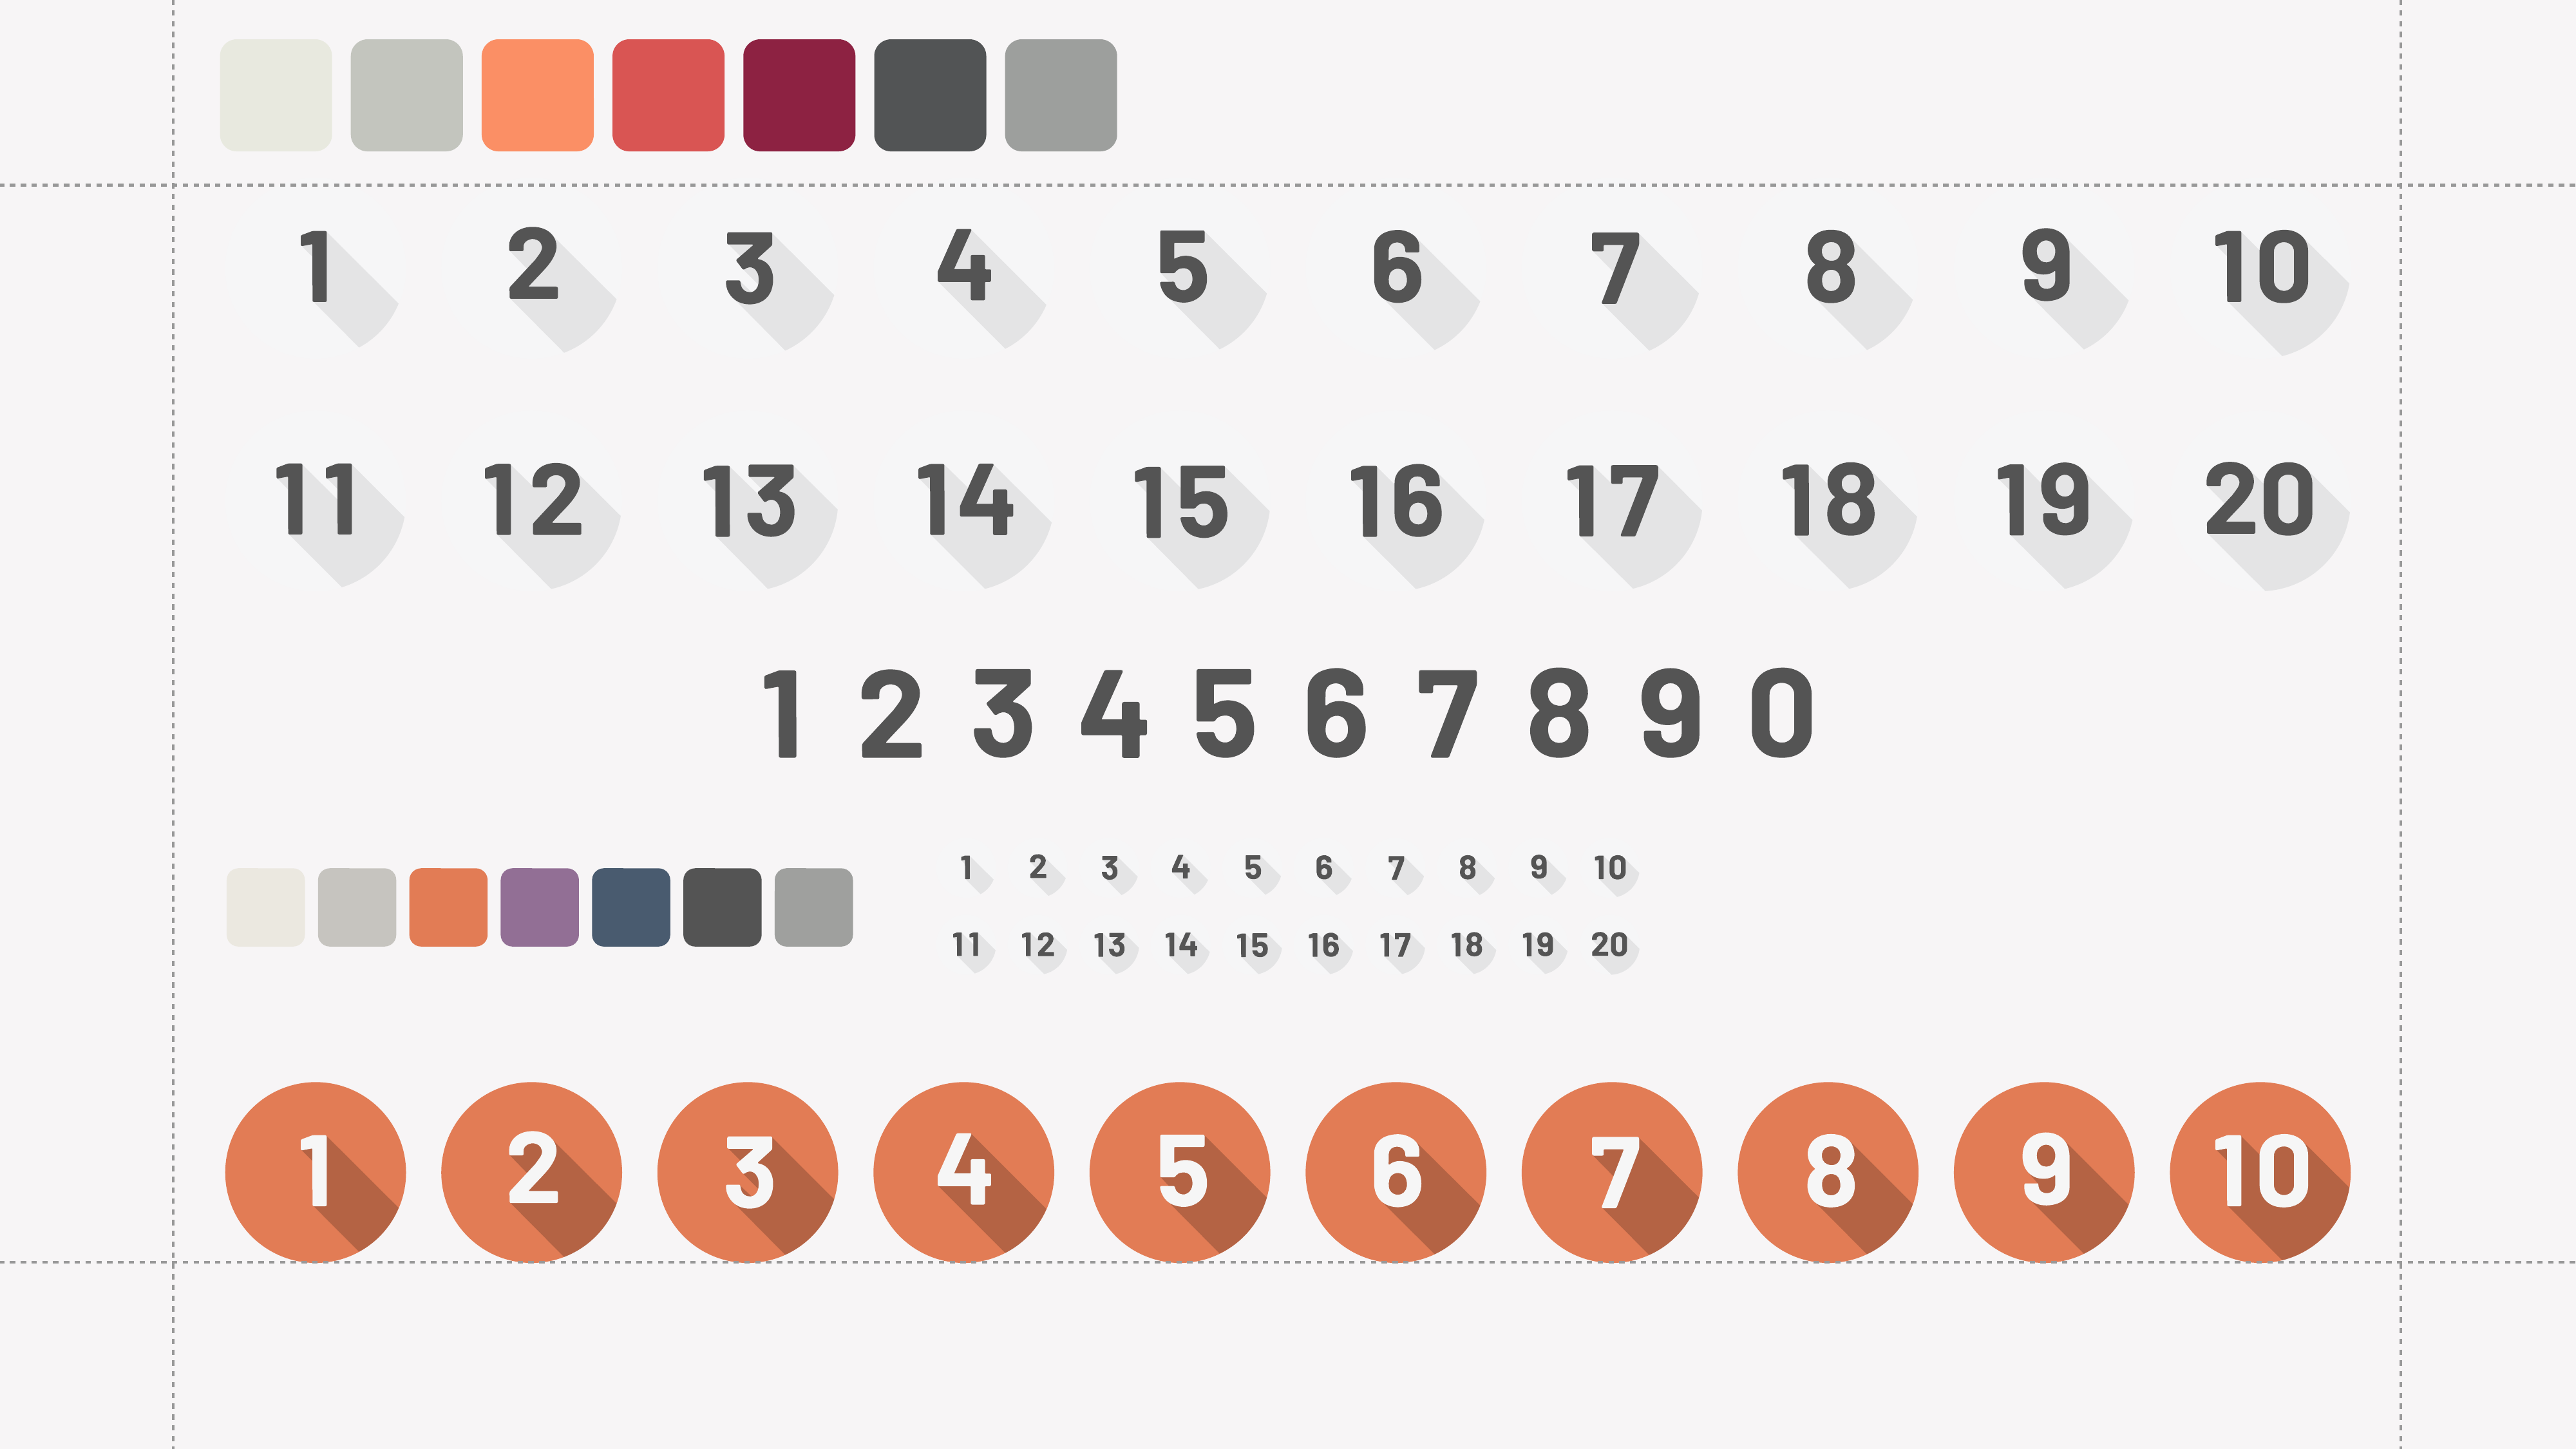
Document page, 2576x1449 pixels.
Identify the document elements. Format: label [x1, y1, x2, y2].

text_box [220, 39, 1118, 152]
text_box [0, 0, 2576, 1449]
